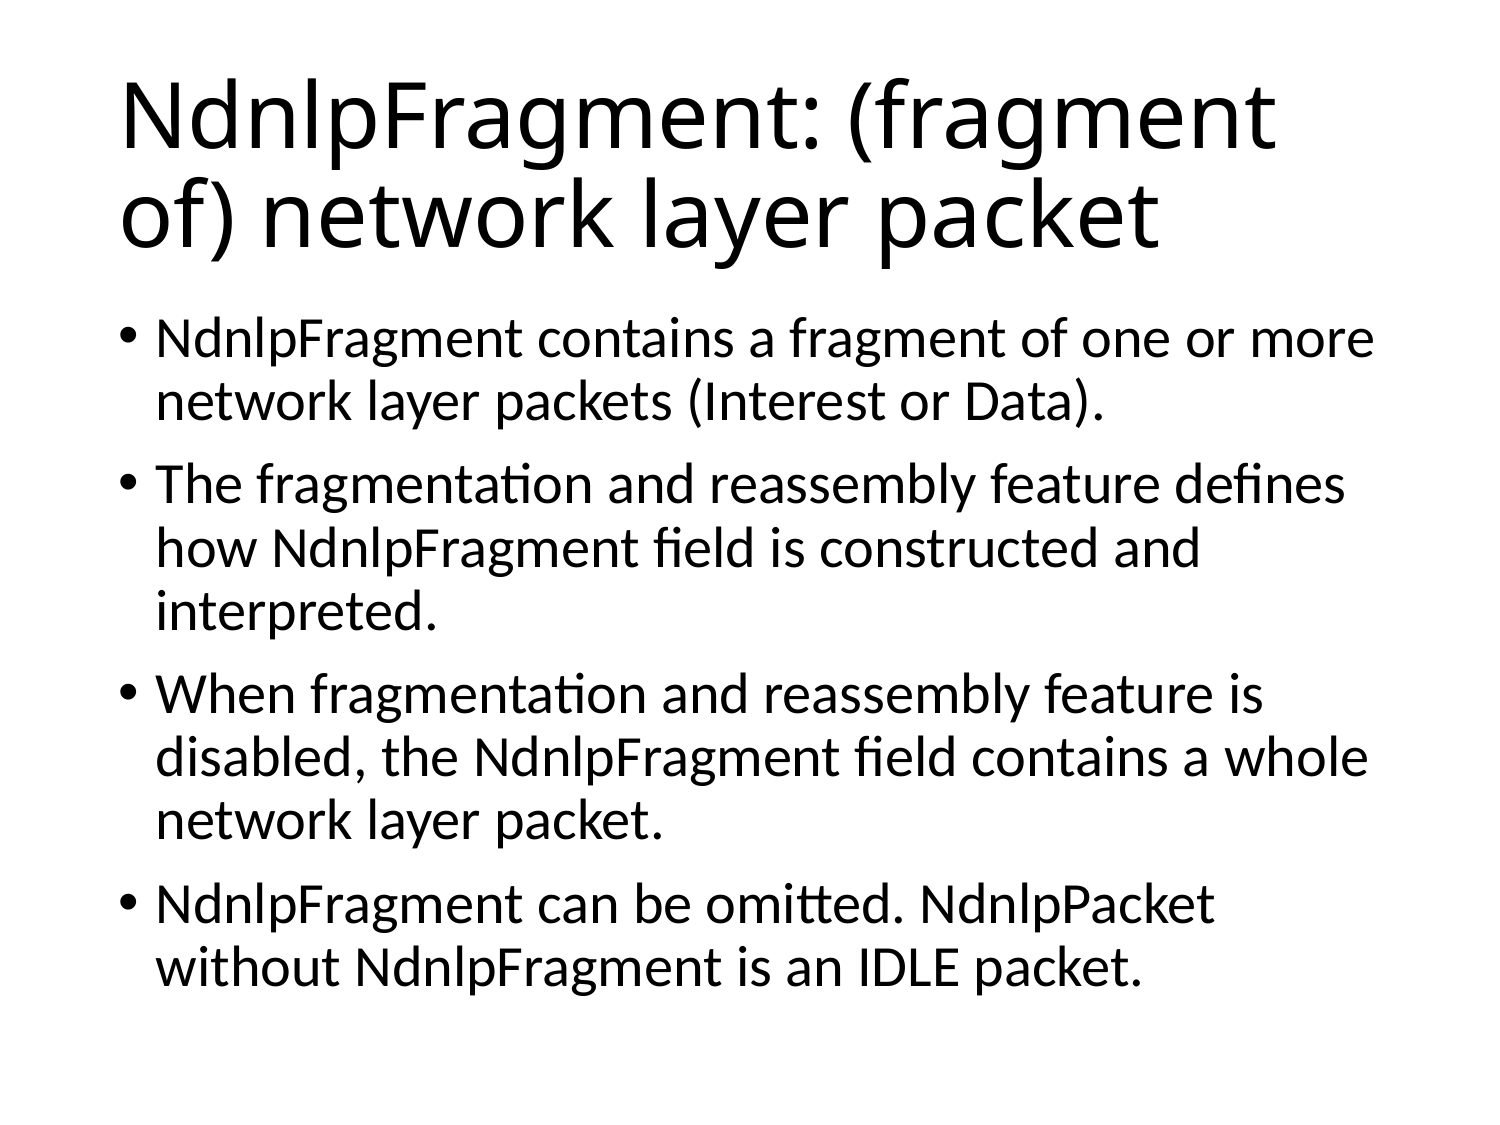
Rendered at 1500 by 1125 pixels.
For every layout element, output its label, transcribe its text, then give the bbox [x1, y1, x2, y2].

list NdnlpFragment contains a fragment of one or more network layer packets (Interest or Data). The fragmentation and reassembly feature defines how NdnlpFragment field is constructed and interpreted. When fragmentation and reassembly feature is disabled, the NdnlpFragment field contains a whole network layer packet. NdnlpFragment can be omitted. NdnlpPacket without NdnlpFragment is an IDLE packet. [103, 299, 1397, 1014]
title NdnlpFragment: (fragment of) network layer packet [103, 59, 1397, 278]
